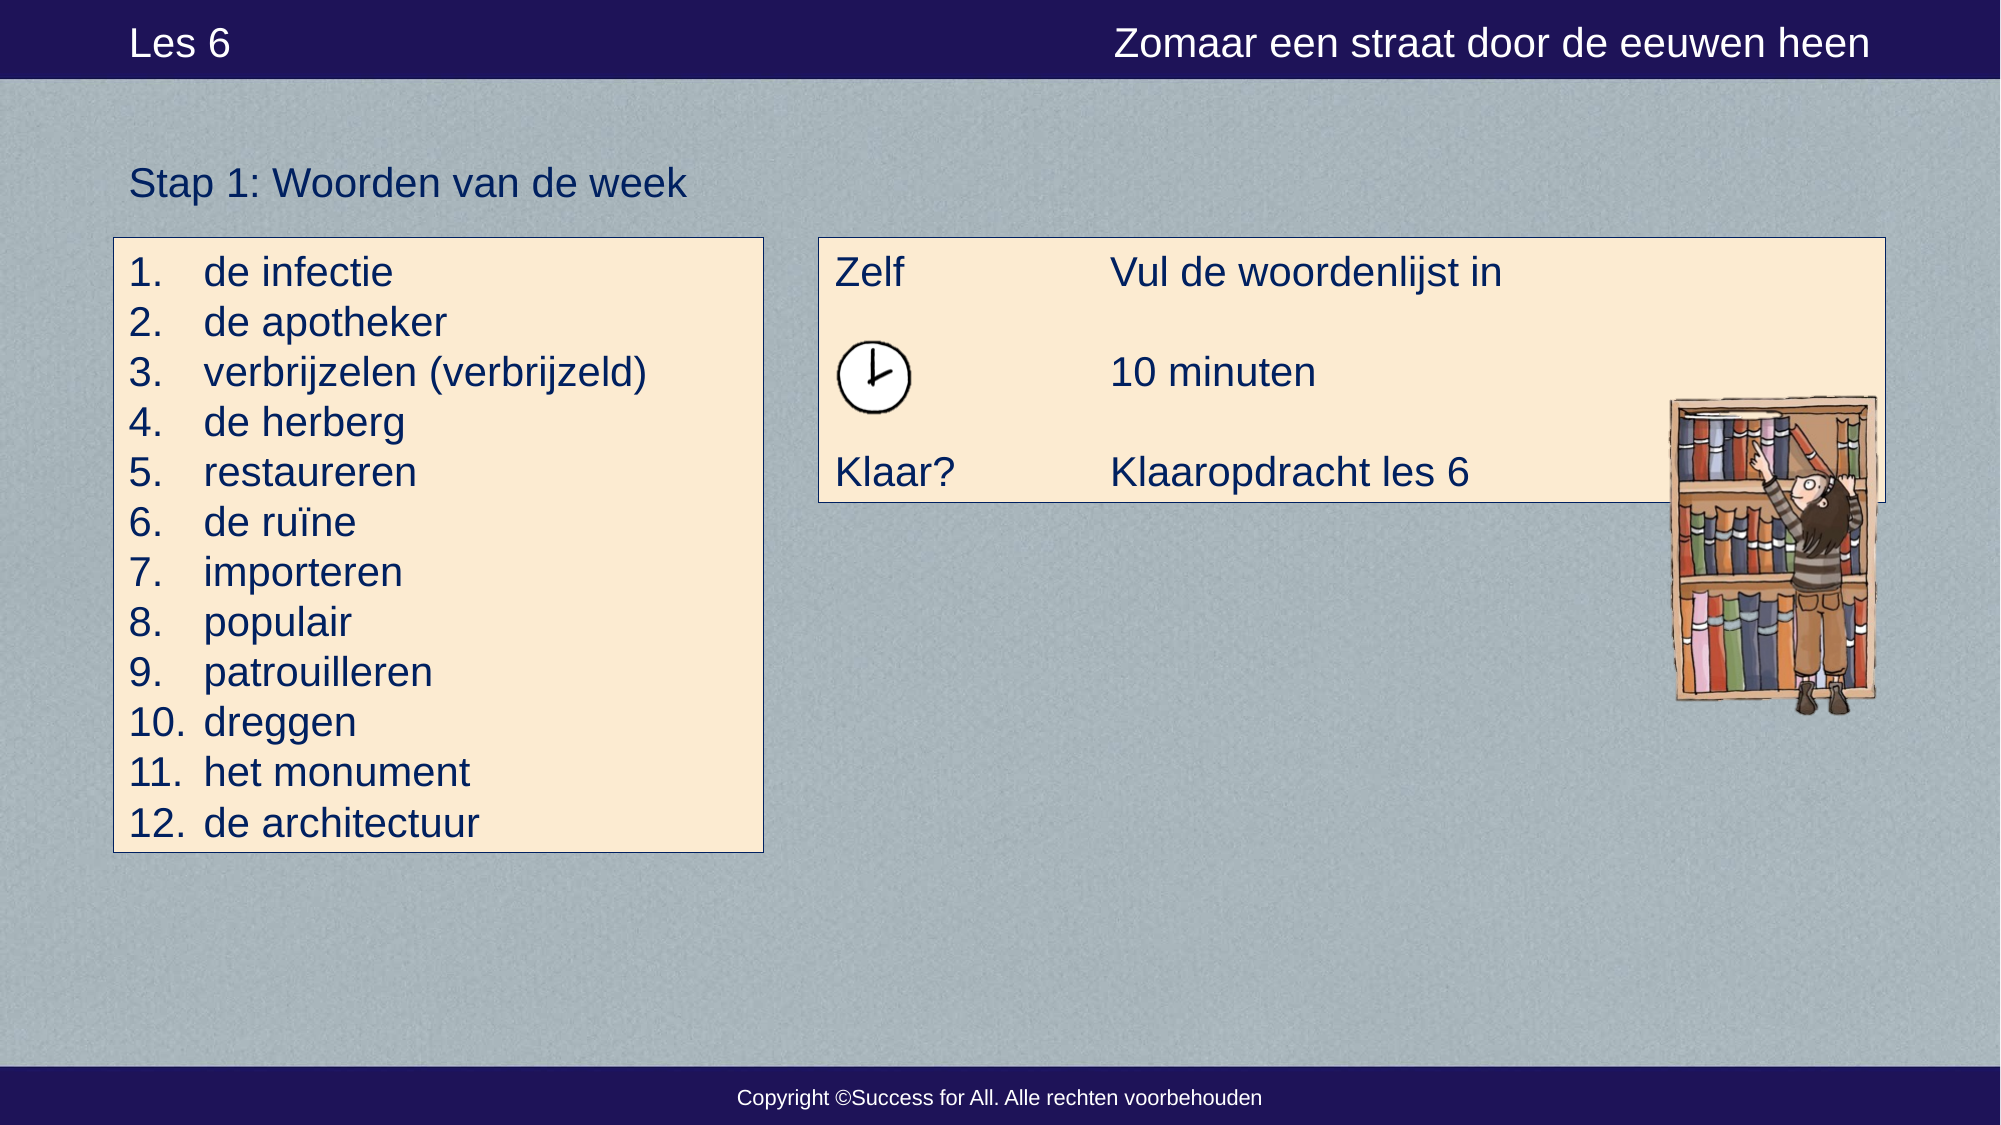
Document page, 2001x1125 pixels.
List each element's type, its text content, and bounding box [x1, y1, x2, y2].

text_box Copyright ©Success for All. Alle rechten voorbehouden [0, 1076, 2000, 1125]
text_box Zomaar een straat door de eeuwen heen [999, 8, 1886, 73]
text_box Stap 1: Woorden van de week [113, 148, 1635, 214]
text_box Zelf Vul de woordenlijst in 10 minuten Klaar? Klaaropdracht les 6 [818, 237, 1886, 503]
text_box de infectie de apotheker verbrijzelen (verbrijzeld) de herberg restaureren de ruïne importeren populair patrouilleren dreggen het monument de architectuur [113, 237, 764, 853]
text_box Les 6 [114, 8, 354, 73]
picture [0, 0, 2001, 1125]
